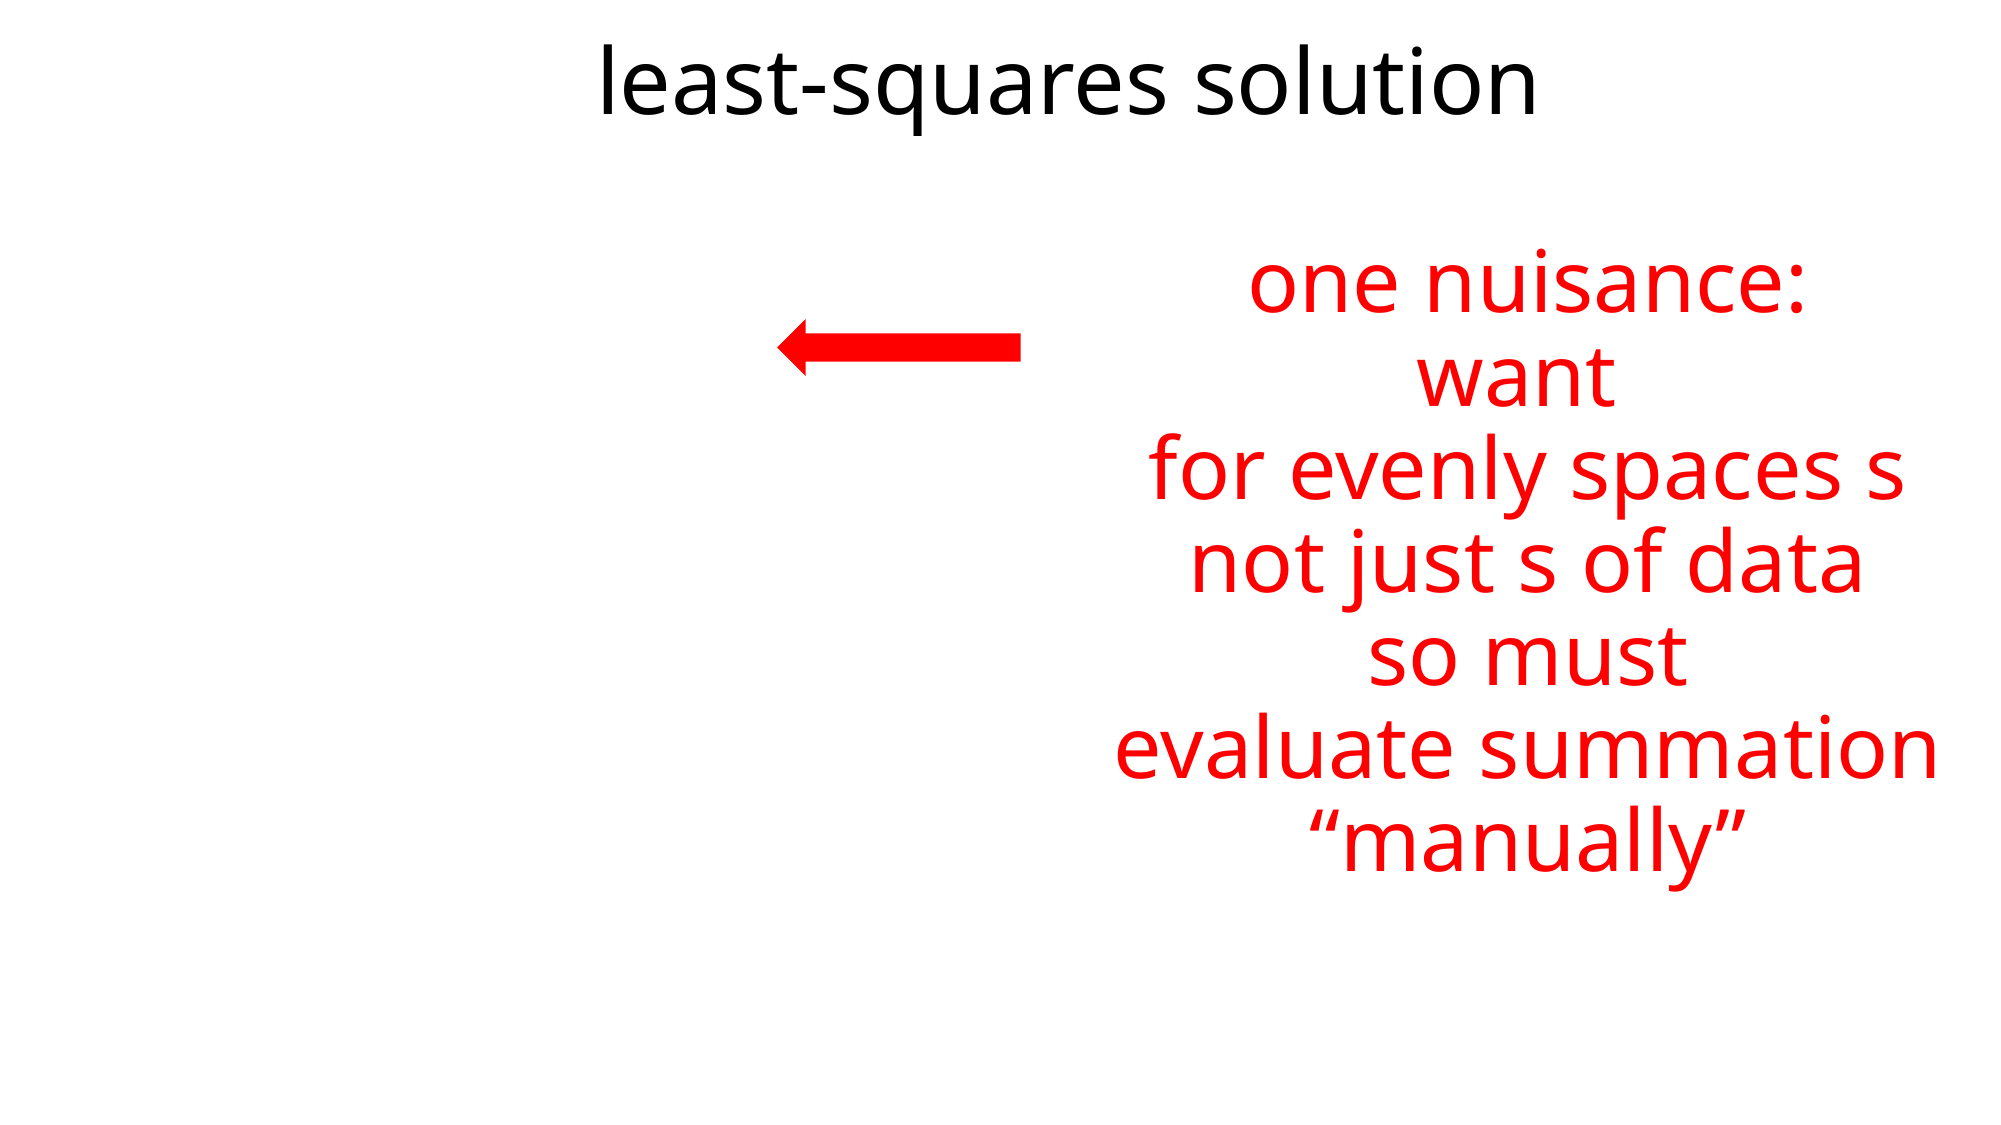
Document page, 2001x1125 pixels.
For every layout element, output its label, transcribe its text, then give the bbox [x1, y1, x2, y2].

title least-squares solution [506, 14, 1632, 157]
text_box [777, 318, 1021, 377]
